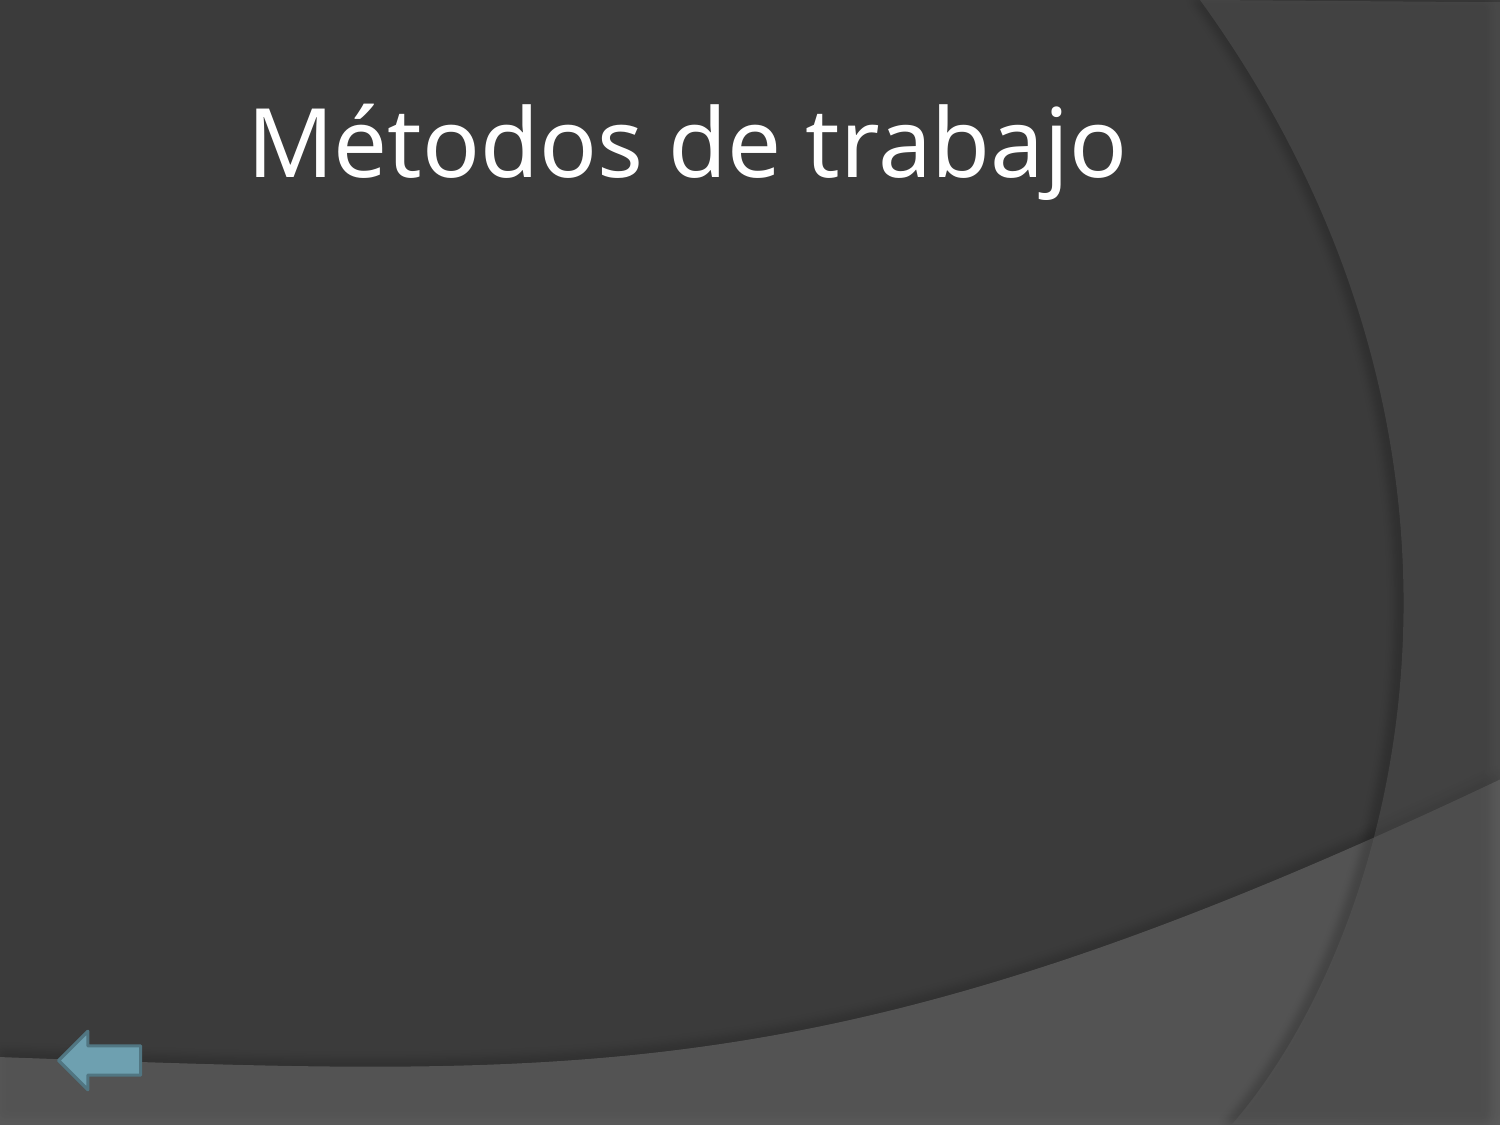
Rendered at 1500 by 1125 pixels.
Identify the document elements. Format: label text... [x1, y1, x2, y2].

text_box [57, 1029, 143, 1092]
title Métodos de trabajo [75, 45, 1300, 233]
